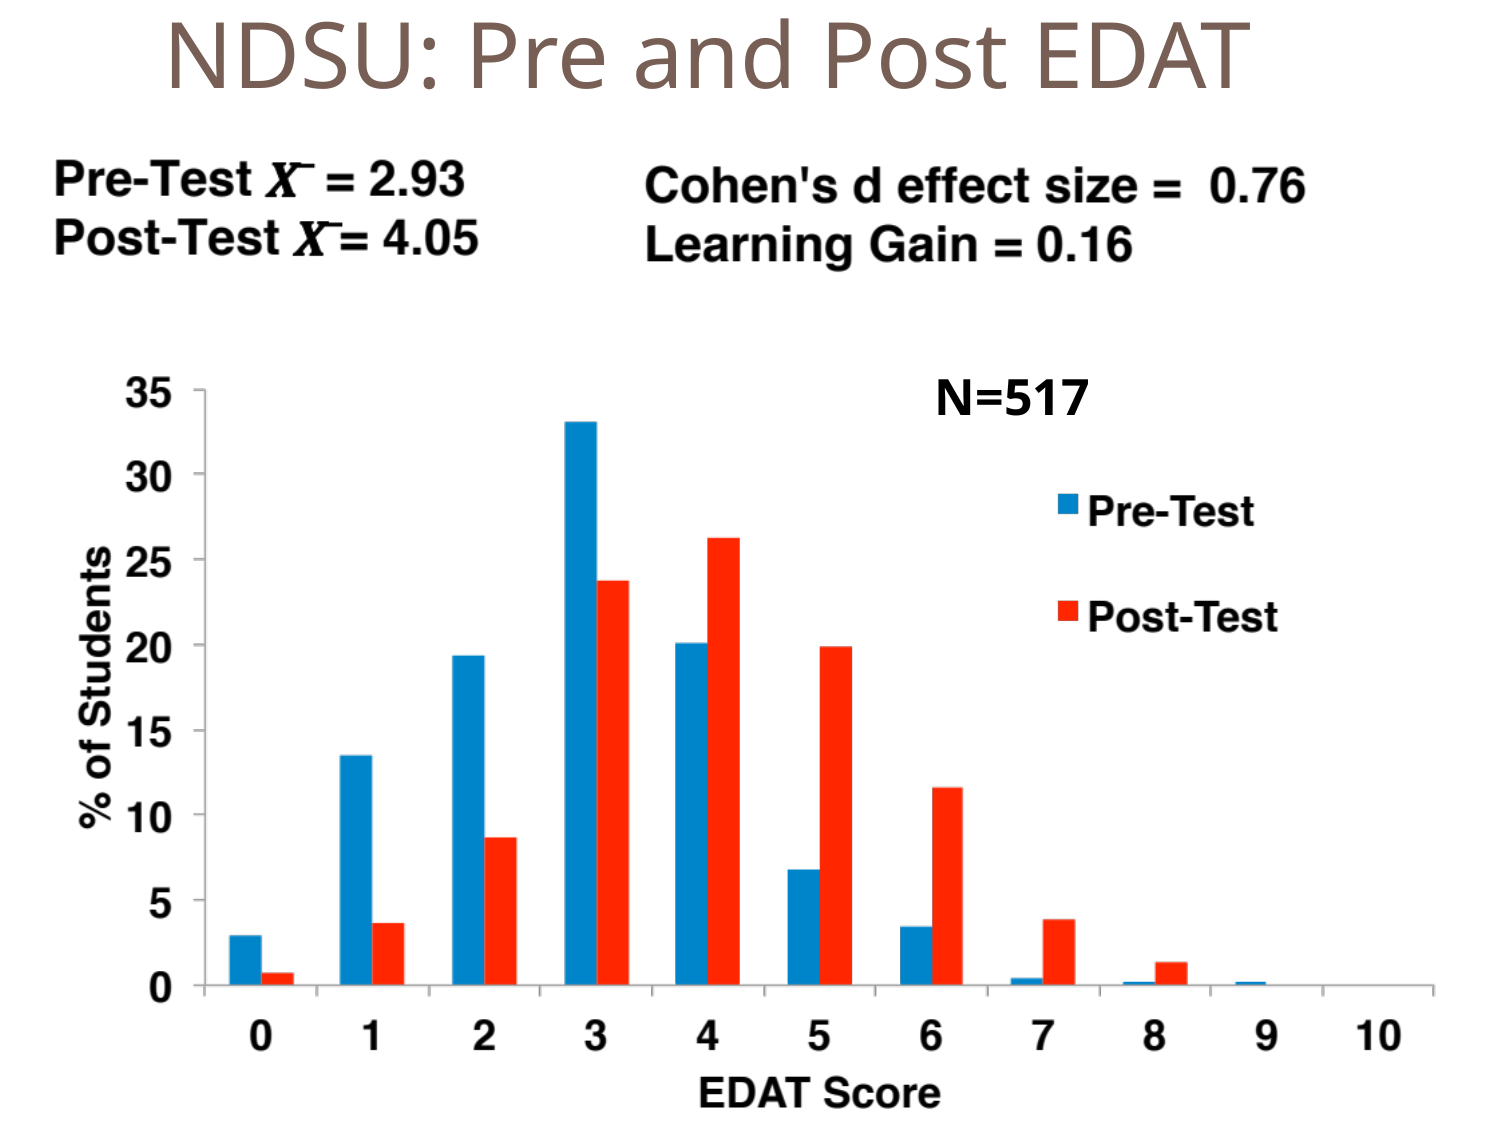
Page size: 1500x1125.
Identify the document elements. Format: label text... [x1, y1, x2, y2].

title NDSU: Pre and Post EDAT [148, 0, 1487, 101]
picture [12, 101, 1487, 1125]
